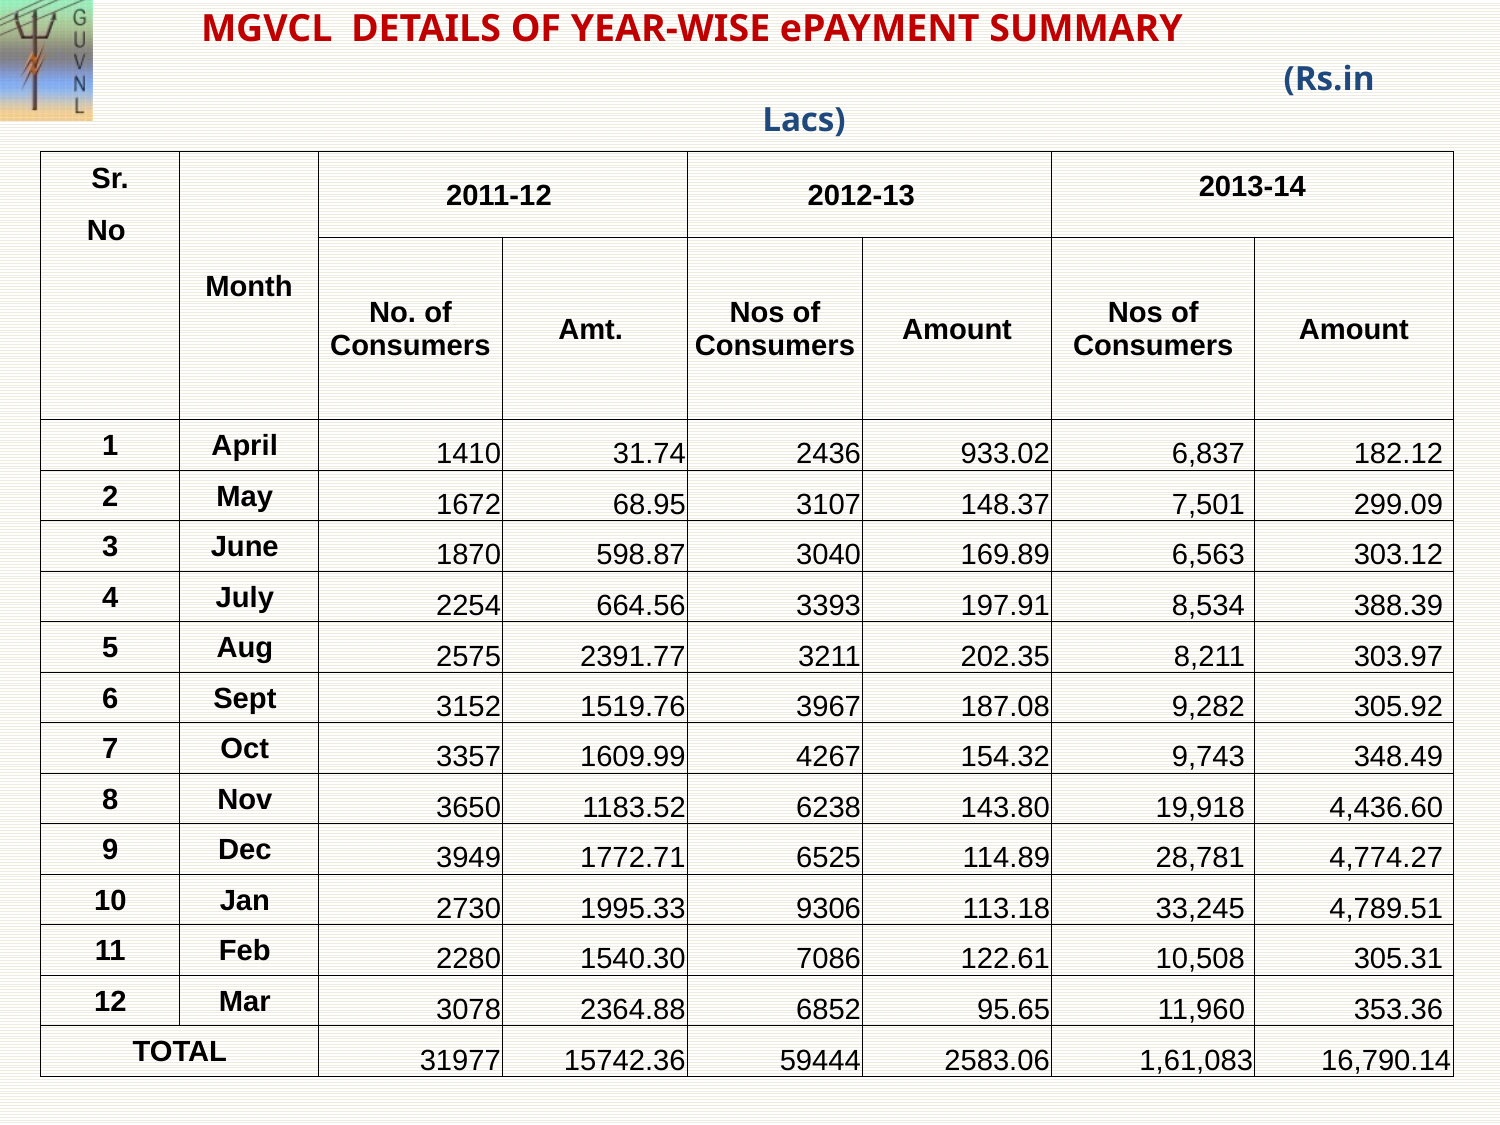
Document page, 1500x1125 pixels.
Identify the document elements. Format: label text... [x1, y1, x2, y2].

table_cell 3357 [319, 723, 502, 773]
table_cell 7,501 [1052, 471, 1254, 520]
table_cell 2364.88 [503, 976, 687, 1025]
table_cell 6525 [688, 824, 862, 874]
table_cell 2 [41, 471, 179, 520]
table_cell 68.95 [503, 471, 687, 520]
table_cell 4267 [688, 723, 862, 773]
table_cell 305.31 [1255, 925, 1453, 975]
table_cell 6238 [688, 774, 862, 823]
table_cell 182.12 [1255, 420, 1453, 470]
table_cell Amount [863, 238, 1051, 419]
table_header 2013-14 [1052, 152, 1453, 203]
table_cell 154.32 [863, 723, 1051, 773]
table_cell 2280 [319, 925, 502, 975]
table_cell 933.02 [863, 420, 1051, 470]
table_cell 9 [41, 824, 179, 874]
table_cell 3211 [688, 622, 862, 672]
table_cell 305.92 [1255, 673, 1453, 722]
table_cell 348.49 [1255, 723, 1453, 773]
table_header 2012-13 [688, 152, 1051, 237]
table_cell 1772.71 [503, 824, 687, 874]
table_cell 113.18 [863, 875, 1051, 924]
table_cell 59444 [688, 1026, 862, 1076]
table_cell 6852 [688, 976, 862, 1025]
table_cell TOTAL [41, 1026, 318, 1076]
table_cell 197.91 [863, 572, 1051, 621]
table_cell July [180, 572, 318, 621]
table_cell 1995.33 [503, 875, 687, 924]
table_cell 9306 [688, 875, 862, 924]
table_cell 95.65 [863, 976, 1051, 1025]
table_cell 31977 [319, 1026, 502, 1076]
table_cell 3107 [688, 471, 862, 520]
table_cell 19,918 [1052, 774, 1254, 823]
table_cell 7 [41, 723, 179, 773]
table_cell 1609.99 [503, 723, 687, 773]
table_cell Feb [180, 925, 318, 975]
table_cell 169.89 [863, 521, 1051, 571]
table_cell 4,436.60 [1255, 774, 1453, 823]
table_cell 3650 [319, 774, 502, 823]
table_cell Sept [180, 673, 318, 722]
table_cell 3393 [688, 572, 862, 621]
table_cell 1672 [319, 471, 502, 520]
table_cell Mar [180, 976, 318, 1025]
table_cell April [180, 420, 318, 470]
table_cell 1 [41, 420, 179, 470]
table_cell Amt. [503, 238, 687, 419]
table_cell Jan [180, 875, 318, 924]
table_cell Oct [180, 723, 318, 773]
table_cell 11 [41, 925, 179, 975]
table_cell 1870 [319, 521, 502, 571]
table_cell Nos of Consumers [688, 238, 862, 419]
table_cell 8,534 [1052, 572, 1254, 621]
table_cell 10 [41, 875, 179, 924]
table_header Month [180, 152, 318, 419]
picture [0, 0, 93, 121]
table_cell 388.39 [1255, 572, 1453, 621]
table_cell 1540.30 [503, 925, 687, 975]
table_cell 122.61 [863, 925, 1051, 975]
table_cell 114.89 [863, 824, 1051, 874]
table_cell 1,61,083 [1052, 1026, 1254, 1076]
table_cell 2575 [319, 622, 502, 672]
table_cell May [180, 471, 318, 520]
table_cell 303.12 [1255, 521, 1453, 571]
table_cell 143.80 [863, 774, 1051, 823]
table_cell 598.87 [503, 521, 687, 571]
table_cell 12 [41, 976, 179, 1025]
table_cell 4 [41, 572, 179, 621]
table_cell [1052, 203, 1453, 237]
table_cell 2730 [319, 875, 502, 924]
table_cell No. of Consumers [319, 238, 502, 419]
table_cell Aug [180, 622, 318, 672]
table_cell 33,245 [1052, 875, 1254, 924]
table_cell Nos of Consumers [1052, 238, 1254, 419]
table_cell 9,282 [1052, 673, 1254, 722]
table_cell 3967 [688, 673, 862, 722]
table_cell 3078 [319, 976, 502, 1025]
table_cell 303.97 [1255, 622, 1453, 672]
table_cell 8,211 [1052, 622, 1254, 672]
table_cell 2436 [688, 420, 862, 470]
table_cell 6 [41, 673, 179, 722]
table_cell 5 [41, 622, 179, 672]
table_cell 2583.06 [863, 1026, 1051, 1076]
table_cell 7086 [688, 925, 862, 975]
table_cell 11,960 [1052, 976, 1254, 1025]
title MGVCL DETAILS OF YEAR-WISE ePAYMENT SUMMARY (Rs.in Lacs) [182, 24, 1426, 147]
table_cell Amount [1255, 238, 1453, 419]
table_cell 2391.77 [503, 622, 687, 672]
table_cell June [180, 521, 318, 571]
table_cell Nov [180, 774, 318, 823]
table_cell 10,508 [1052, 925, 1254, 975]
table_cell 664.56 [503, 572, 687, 621]
table_cell 3949 [319, 824, 502, 874]
table_cell 148.37 [863, 471, 1051, 520]
table_cell 353.36 [1255, 976, 1453, 1025]
table_cell 31.74 [503, 420, 687, 470]
table_cell 6,837 [1052, 420, 1254, 470]
table_header 2011-12 [319, 152, 687, 237]
table_cell 8 [41, 774, 179, 823]
table_cell Dec [180, 824, 318, 874]
table_cell 9,743 [1052, 723, 1254, 773]
table_cell 299.09 [1255, 471, 1453, 520]
table_cell 16,790.14 [1255, 1026, 1453, 1076]
table_header Sr. [41, 152, 179, 203]
table_cell 4,789.51 [1255, 875, 1453, 924]
table_cell 1519.76 [503, 673, 687, 722]
table_cell 4,774.27 [1255, 824, 1453, 874]
table_cell 2254 [319, 572, 502, 621]
table_cell [41, 256, 179, 419]
table_cell No [41, 203, 179, 256]
table_cell 28,781 [1052, 824, 1254, 874]
table_cell 187.08 [863, 673, 1051, 722]
table_cell 3040 [688, 521, 862, 571]
table_cell 3 [41, 521, 179, 571]
table_cell 15742.36 [503, 1026, 687, 1076]
table_cell 1183.52 [503, 774, 687, 823]
table_cell 6,563 [1052, 521, 1254, 571]
table_cell 1410 [319, 420, 502, 470]
table_cell 202.35 [863, 622, 1051, 672]
table_cell 3152 [319, 673, 502, 722]
